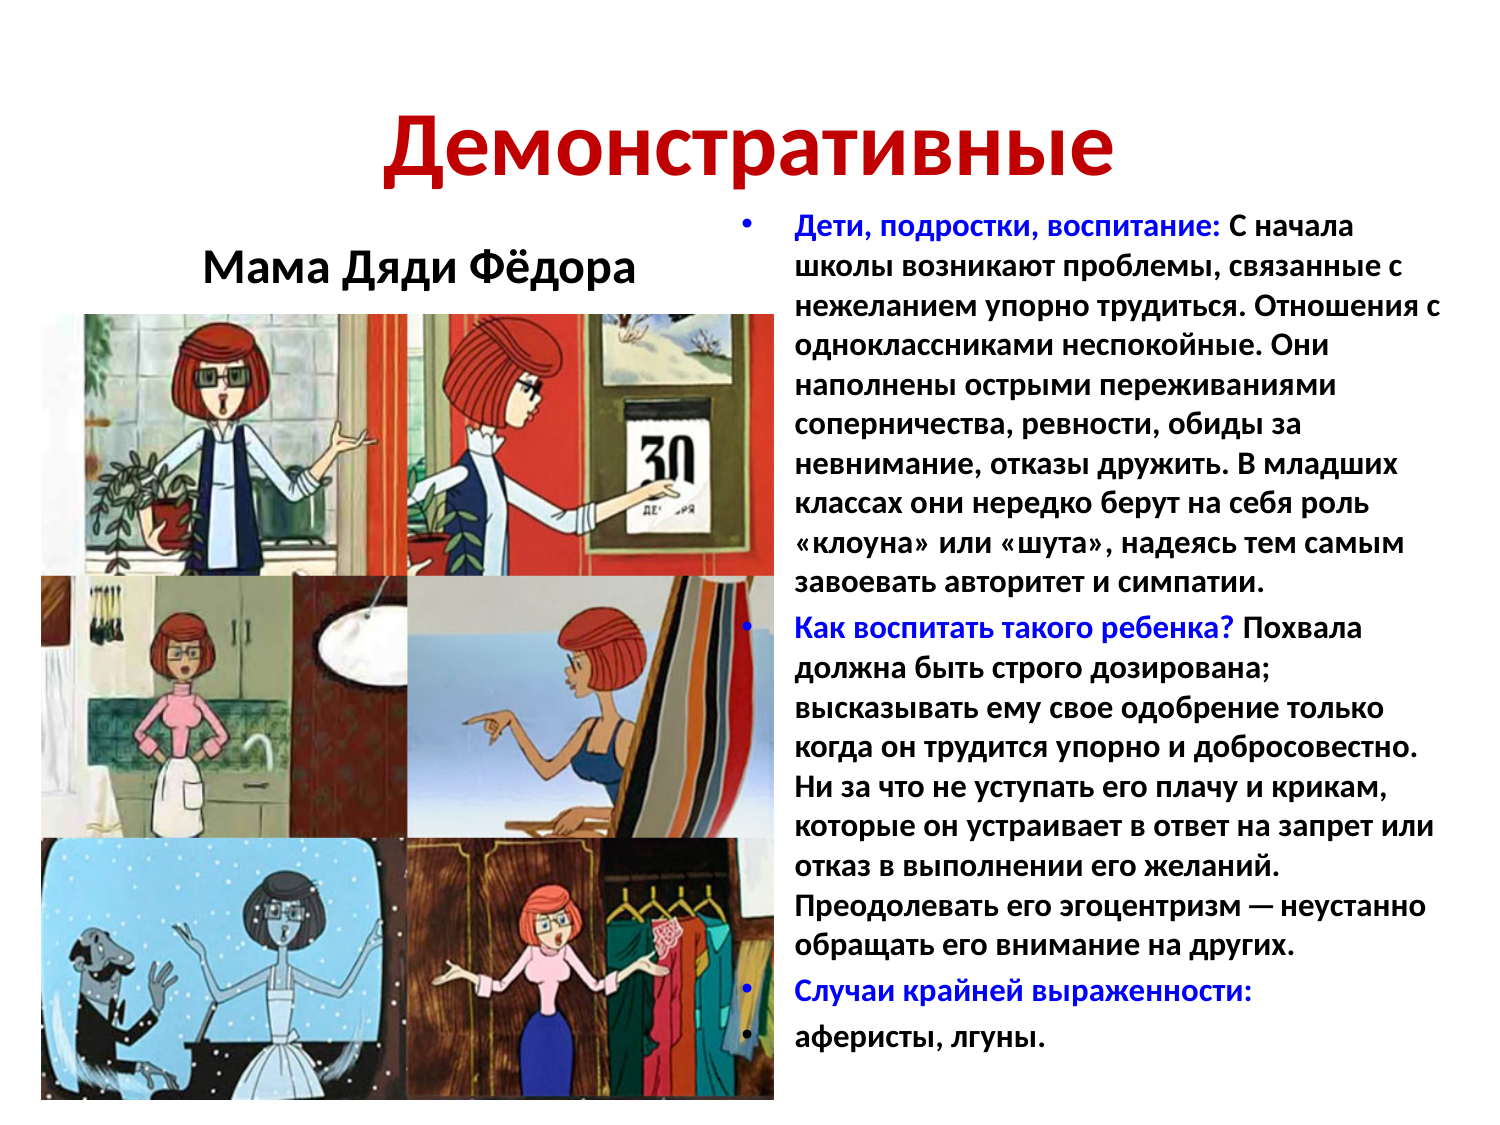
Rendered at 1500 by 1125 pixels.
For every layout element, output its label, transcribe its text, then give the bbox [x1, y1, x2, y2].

list Мама Дяди Фёдора [88, 196, 726, 302]
title Демонстративные [75, 45, 1425, 233]
list Дети, подростки, воспитание: С начала школы возникают проблемы, связанные с нежеланием упорно трудиться. Отношения с одноклассниками неспокойные. Они наполнены острыми переживаниями соперничества, ревности, обиды за невнимание, отказы дружить. В младших классах они нередко берут на себя роль «клоуна» или «шута», надеясь тем самым завоевать авторитет и симпатии. Как воспитать такого ребенка? Похвала должна быть строго дозирована; высказывать ему свое одобрение только когда он трудится упорно и добросовестно. Ни за что не уступать его плачу и крикам, которые он устраивает в ответ на запрет или отказ в выполнении его желаний. Преодолевать его эгоцентризм — неустанно обращать его внимание на других. Случаи крайней выраженности: аферисты, лгуны. [726, 196, 1459, 1079]
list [41, 314, 774, 1100]
